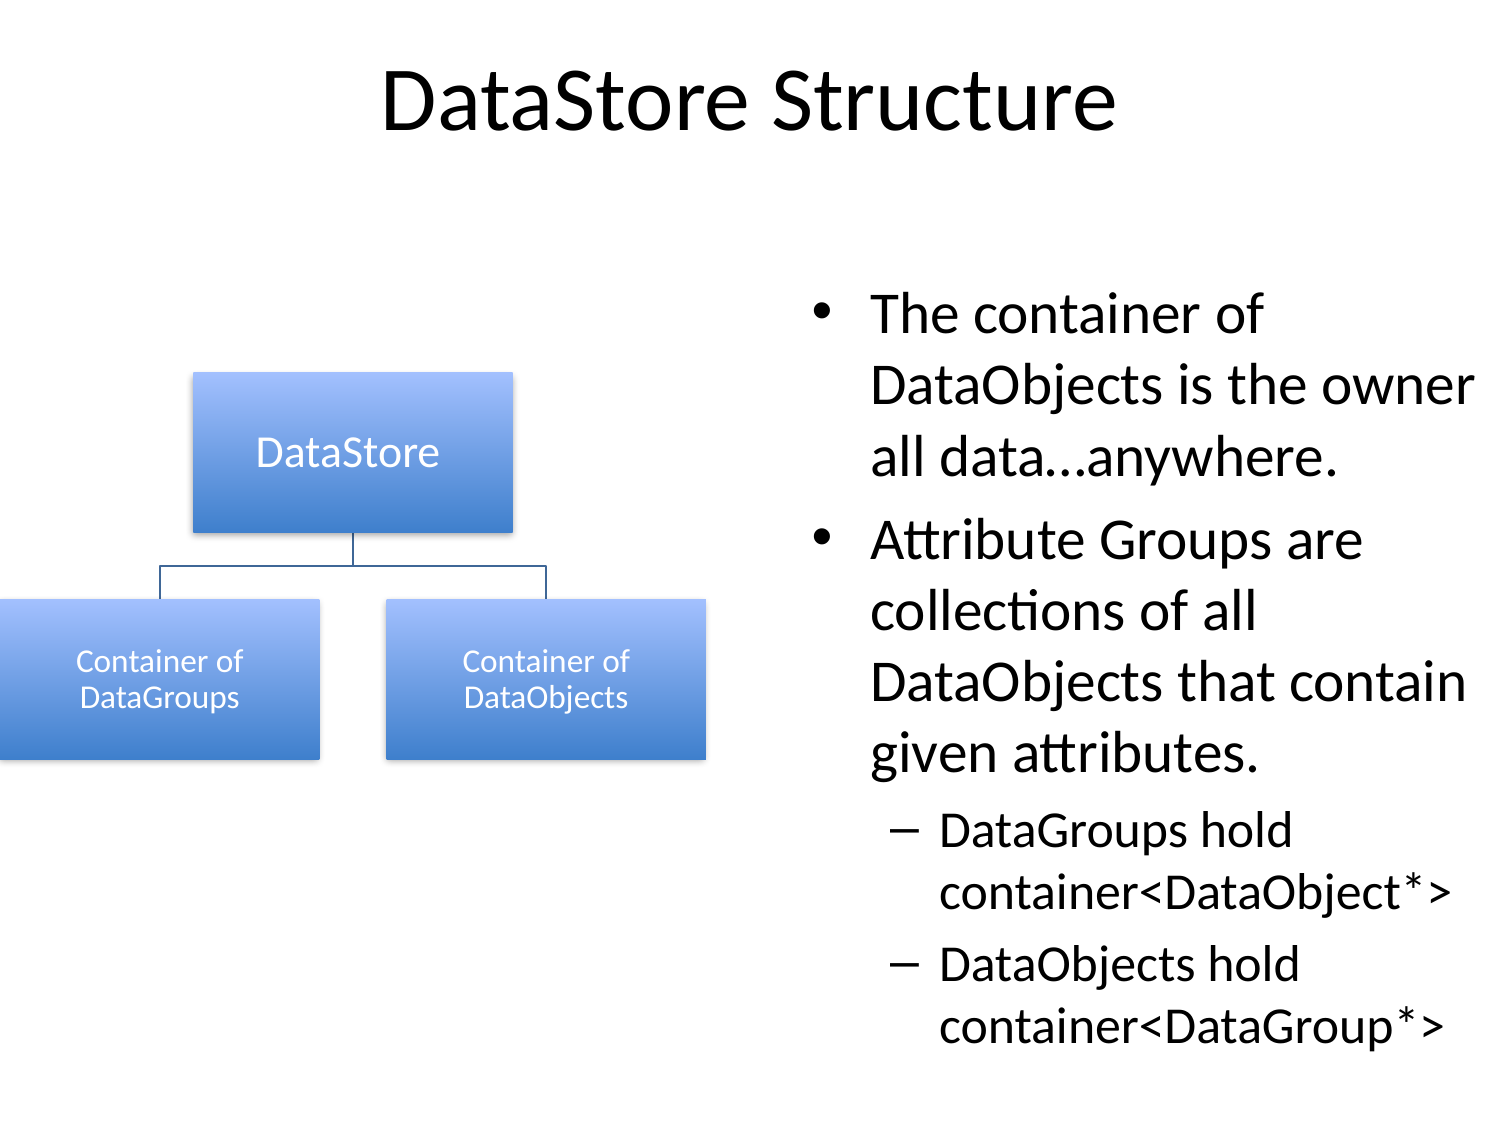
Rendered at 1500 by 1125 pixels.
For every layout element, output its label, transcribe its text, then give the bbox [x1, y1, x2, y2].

text_box The container of DataObjects is the owner all data…anywhere. Attribute Groups are collections of all DataObjects that contain given attributes. DataGroups hold container<DataObject*> DataObjects hold container<DataGroup*> [796, 262, 1500, 1067]
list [0, 262, 707, 871]
title DataStore Structure [75, 0, 1425, 188]
